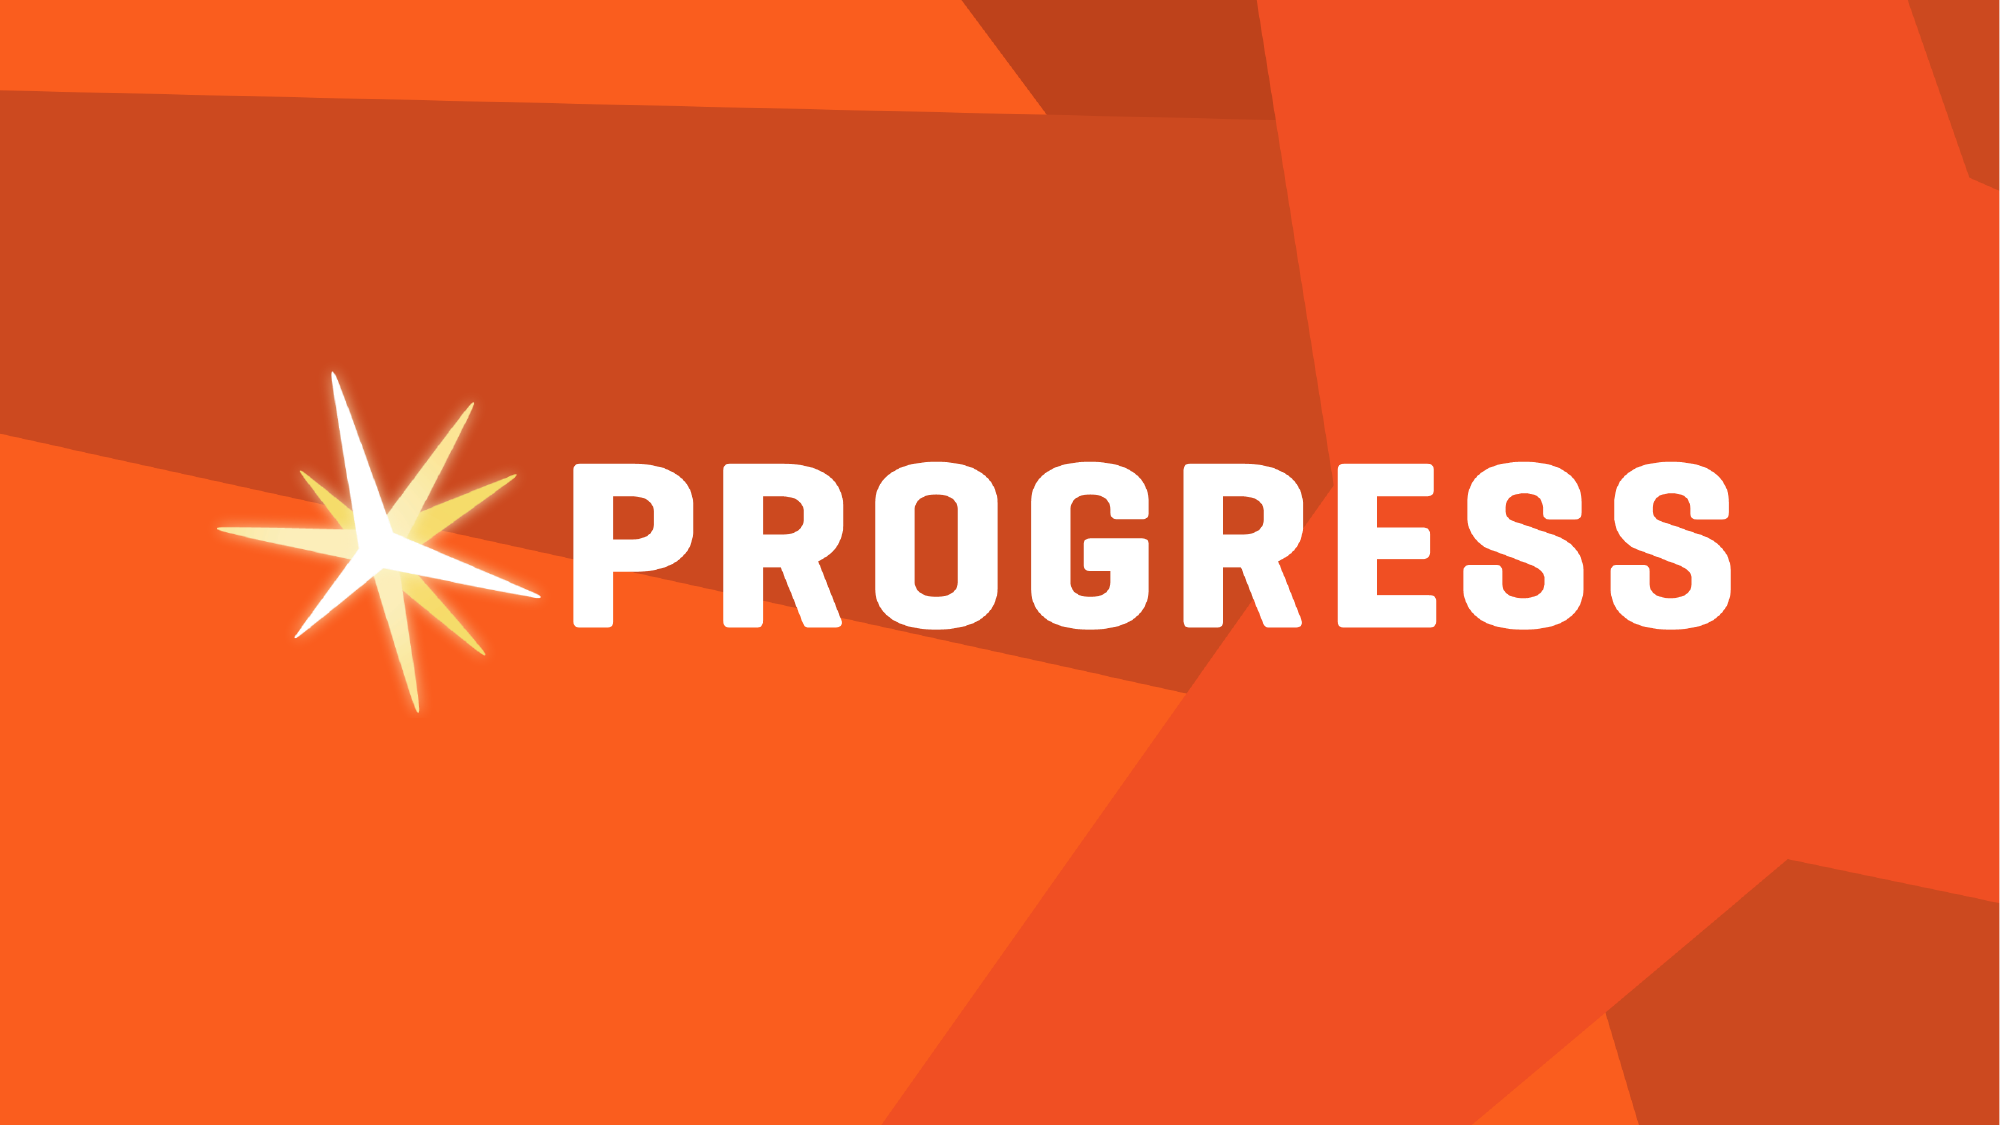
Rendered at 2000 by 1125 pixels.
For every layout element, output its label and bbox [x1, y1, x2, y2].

picture [0, 0, 2000, 1125]
text_box [193, 356, 555, 719]
